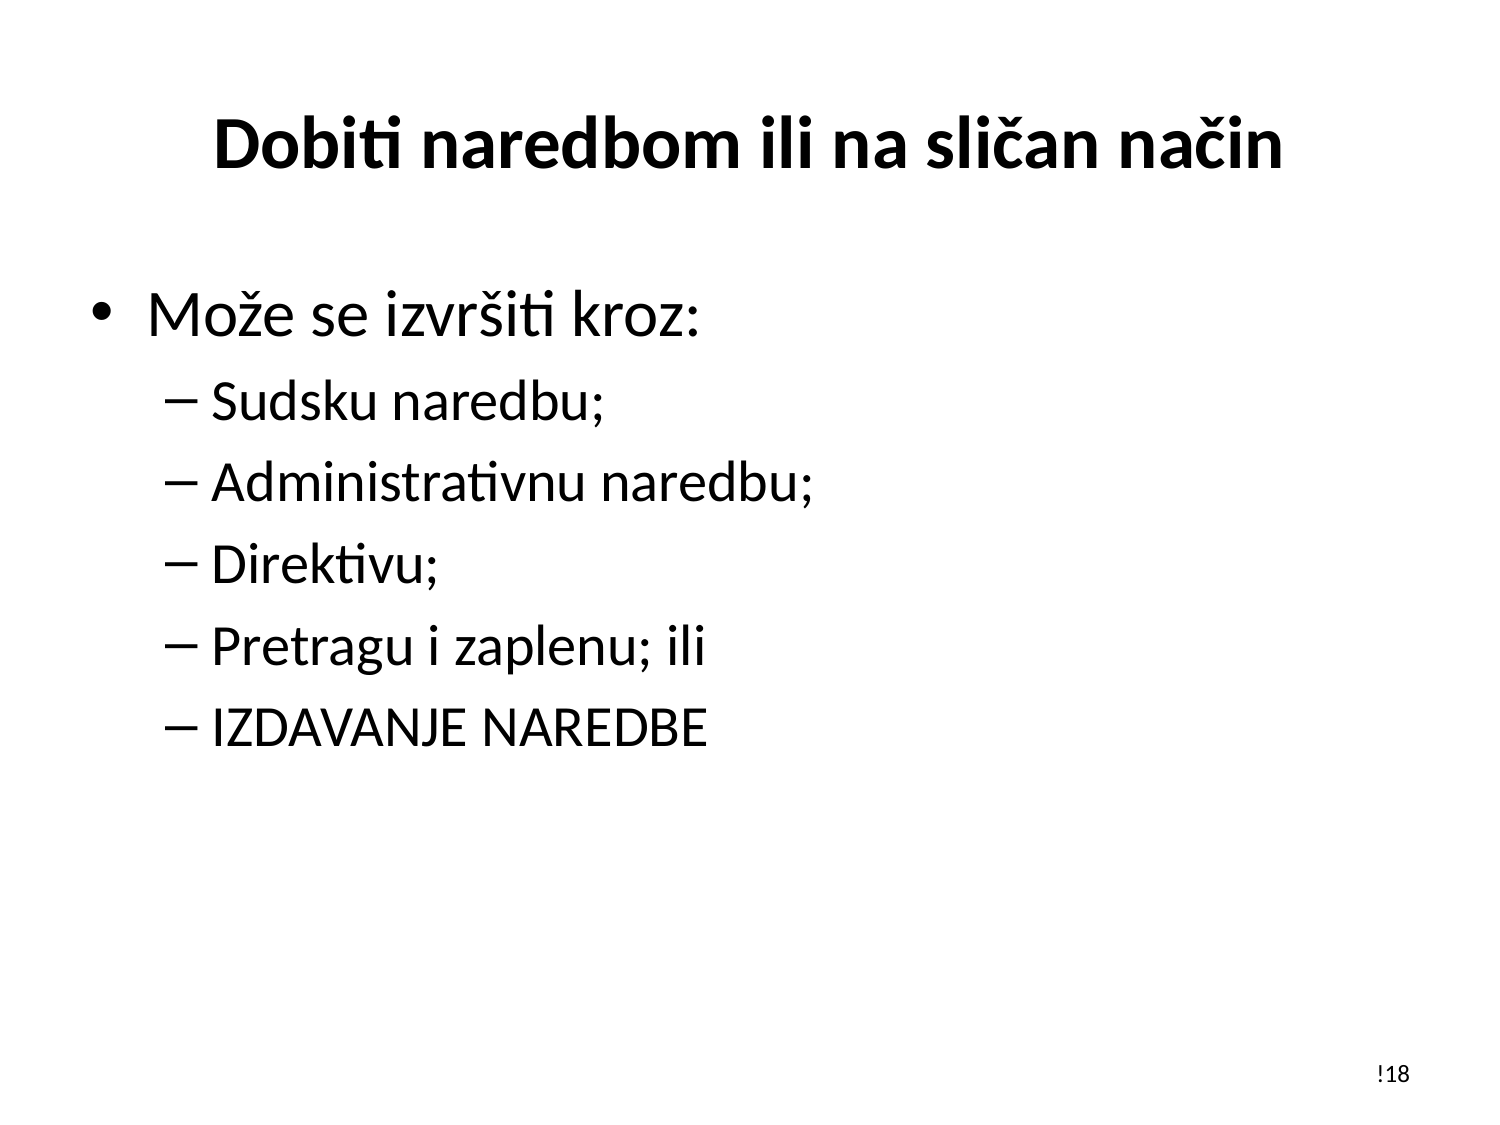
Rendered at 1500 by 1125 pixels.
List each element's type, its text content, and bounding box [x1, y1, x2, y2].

list Može se izvršiti kroz: Sudsku naredbu; Administrativnu naredbu; Direktivu; Pretragu i zaplenu; ili IZDAVANJE NAREDBE [74, 262, 1426, 1006]
title Dobiti naredbom ili na sličan način [74, 44, 1426, 233]
slide_number !18 [1074, 1042, 1425, 1103]
